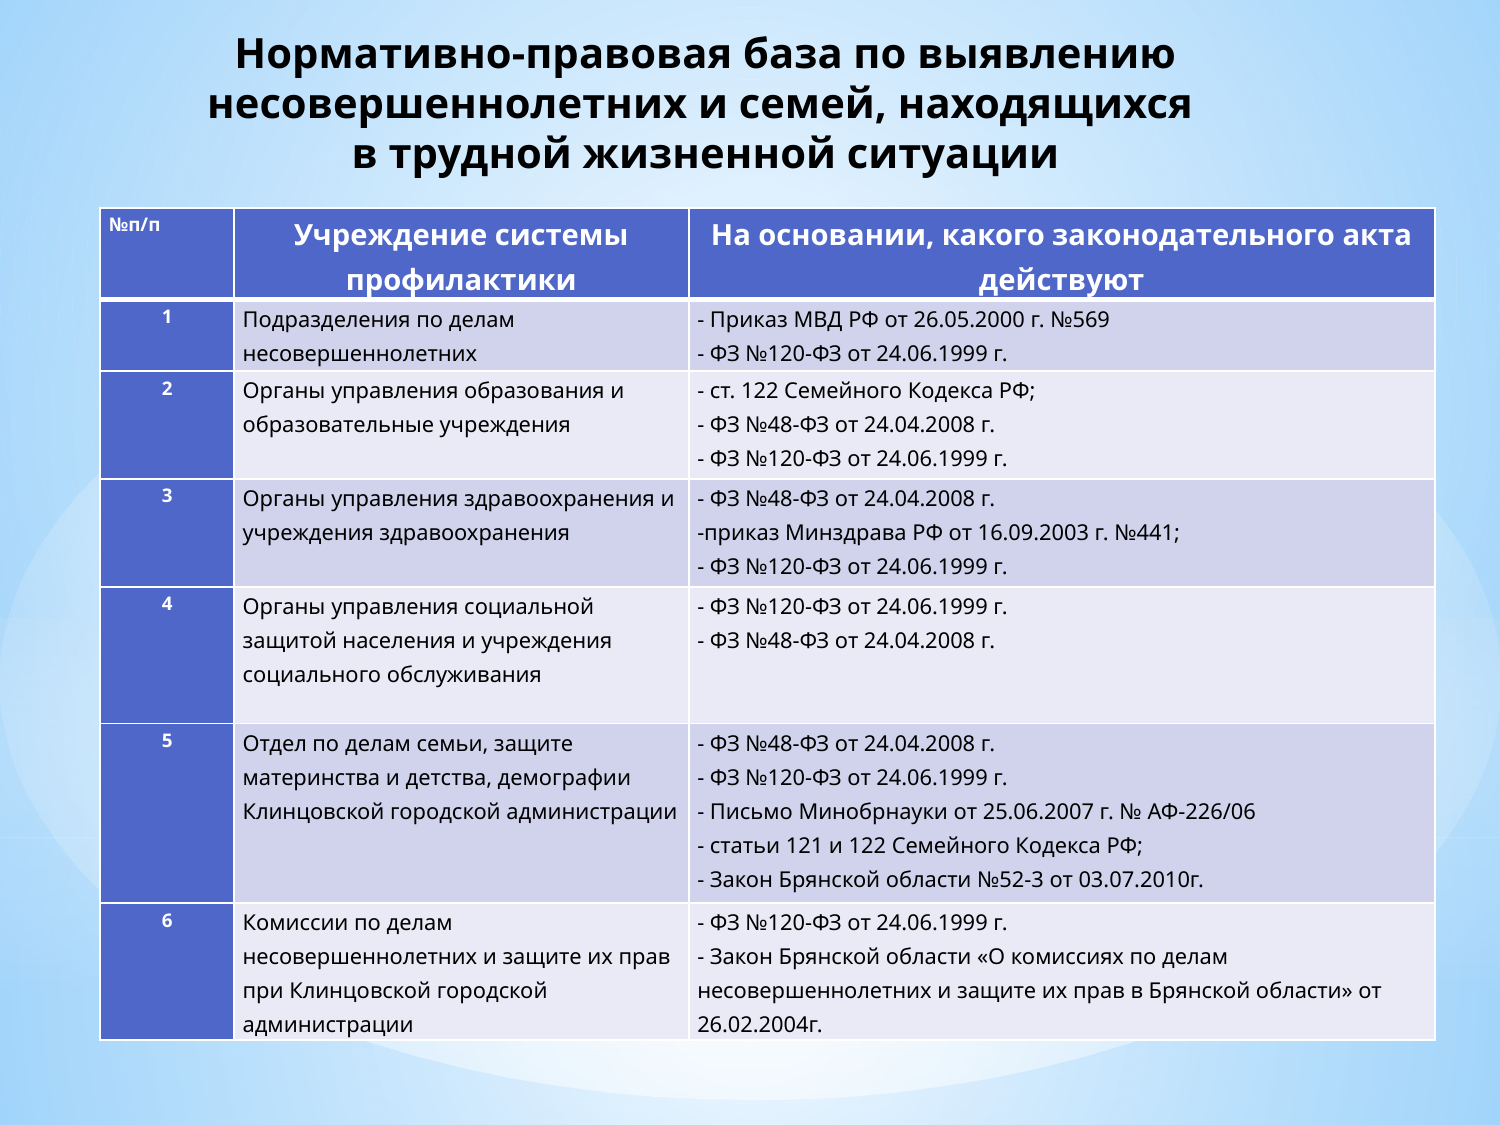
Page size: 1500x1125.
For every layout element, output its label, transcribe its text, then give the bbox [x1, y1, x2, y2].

table_cell 5 [101, 724, 233, 902]
table_cell - Приказ МВД РФ от 26.05.2000 г. №569 - ФЗ №120-ФЗ от 24.06.1999 г. [690, 302, 1434, 370]
table_cell - ФЗ №48-ФЗ от 24.04.2008 г. -приказ Минздрава РФ от 16.09.2003 г. №441; - ФЗ №120-ФЗ от 24.06.1999 г. [690, 480, 1434, 586]
table_cell - ФЗ №48-ФЗ от 24.04.2008 г. - ФЗ №120-ФЗ от 24.06.1999 г. - Письмо Минобрнауки от 25.06.2007 г. № АФ-226/06 - статьи 121 и 122 Семейного Кодекса РФ; - Закон Брянской области №52-3 от 03.07.2010г. [690, 724, 1434, 902]
table_cell Органы управления образования и образовательные учреждения [235, 372, 688, 478]
table_cell 2 [101, 372, 233, 478]
table_cell Подразделения по делам несовершеннолетних [235, 302, 688, 370]
table_header На основании, какого законодательного акта действуют [690, 209, 1434, 297]
table_cell - ФЗ №120-ФЗ от 24.06.1999 г. - ФЗ №48-ФЗ от 24.04.2008 г. [690, 588, 1434, 723]
table_header Учреждение системы профилактики [235, 209, 688, 297]
table_cell Комиссии по делам несовершеннолетних и защите их прав при Клинцовской городской администрации [235, 904, 688, 1039]
table_cell 6 [101, 904, 233, 1039]
table_cell 3 [101, 480, 233, 586]
table_cell Органы управления социальной защитой населения и учреждения социального обслуживания [235, 588, 688, 723]
table_cell - ст. 122 Семейного Кодекса РФ; - ФЗ №48-ФЗ от 24.04.2008 г. - ФЗ №120-ФЗ от 24.06.1999 г. [690, 372, 1434, 478]
table_cell Отдел по делам семьи, защите материнства и детства, демографии Клинцовской городской администрации [235, 724, 688, 902]
table_header №п/п [101, 209, 233, 297]
table_cell - ФЗ №120-ФЗ от 24.06.1999 г. - Закон Брянской области «О комиссиях по делам несовершеннолетних и защите их прав в Брянской области» от 26.02.2004г. [690, 904, 1434, 1039]
table_cell Органы управления здравоохранения и учреждения здравоохранения [235, 480, 688, 586]
table_cell 4 [101, 588, 233, 723]
title Нормативно-правовая база по выявлению несовершеннолетних и семей, находящихся в трудной жизненной ситуации [64, 19, 1346, 207]
table_cell 1 [101, 302, 233, 370]
